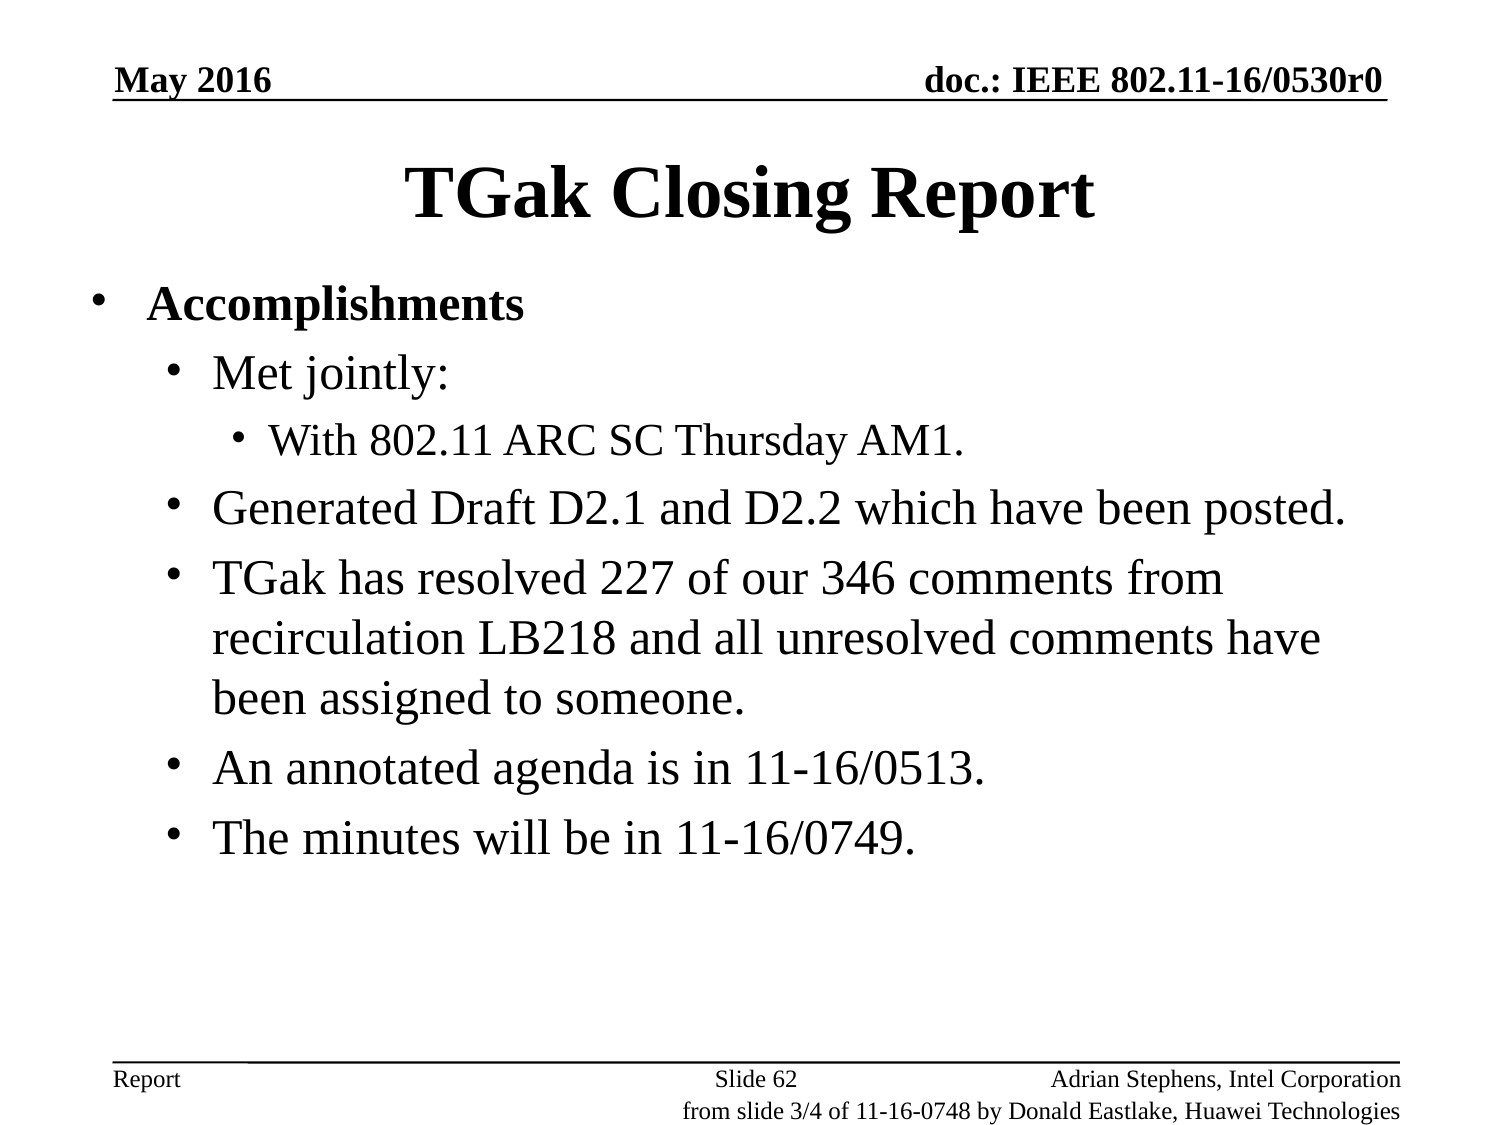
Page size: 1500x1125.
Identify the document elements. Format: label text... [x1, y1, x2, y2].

slide_number Slide 62 [711, 1061, 801, 1087]
footer Adrian Stephens, Intel Corporation [1047, 1061, 1402, 1087]
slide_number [114, 54, 374, 101]
text_box from slide 3/4 of 11-16-0748 by Donald Eastlake, Huawei Technologies [343, 1087, 1417, 1125]
list Accomplishments Met jointly: With 802.11 ARC SC Thursday AM1. Generated Draft D2.1 and D2.2 which have been posted. TGak has resolved 227 of our 346 comments from recirculation LB218 and all unresolved comments have been assigned to someone. An annotated agenda is in 11-16/0513. The minutes will be in 11-16/0749. [75, 262, 1400, 1050]
title TGak Closing Report [112, 112, 1388, 262]
